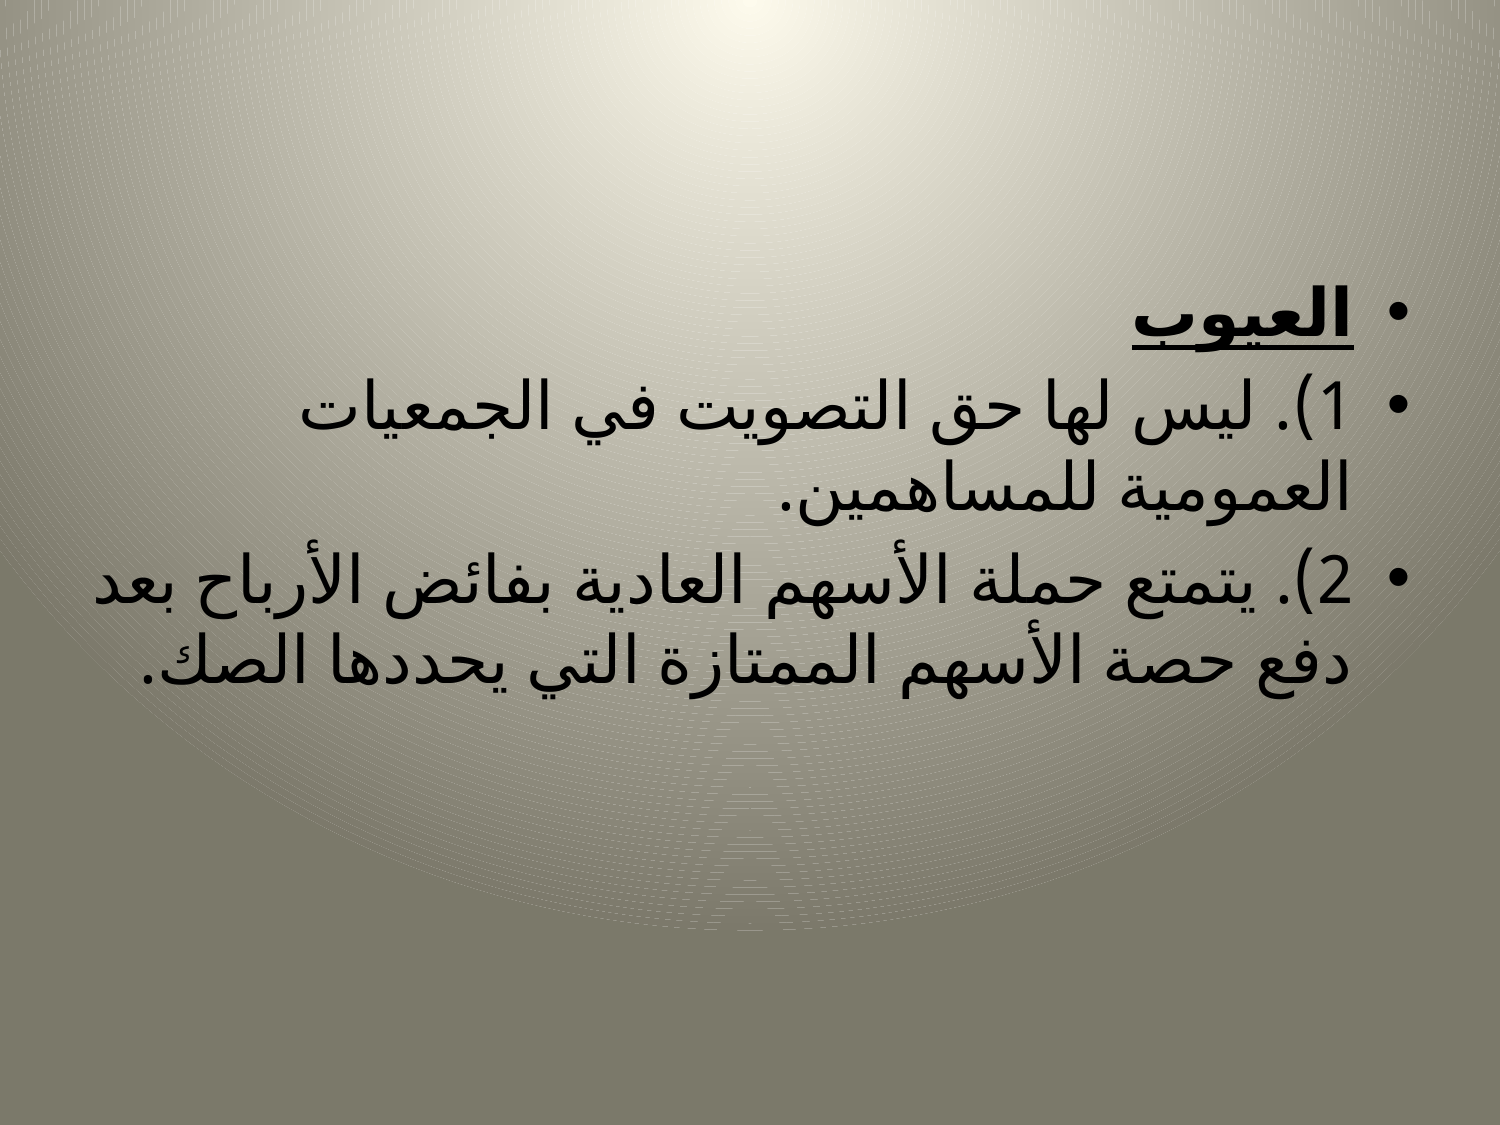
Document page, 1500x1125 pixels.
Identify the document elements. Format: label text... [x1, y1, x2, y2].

list العيوب 1). ليس لها حق التصويت في الجمعيات العمومية للمساهمين. 2). يتمتع حملة الأسهم العادية بفائض الأرباح بعد دفع حصة الأسهم الممتازة التي يحددها الصك. [75, 262, 1425, 1005]
